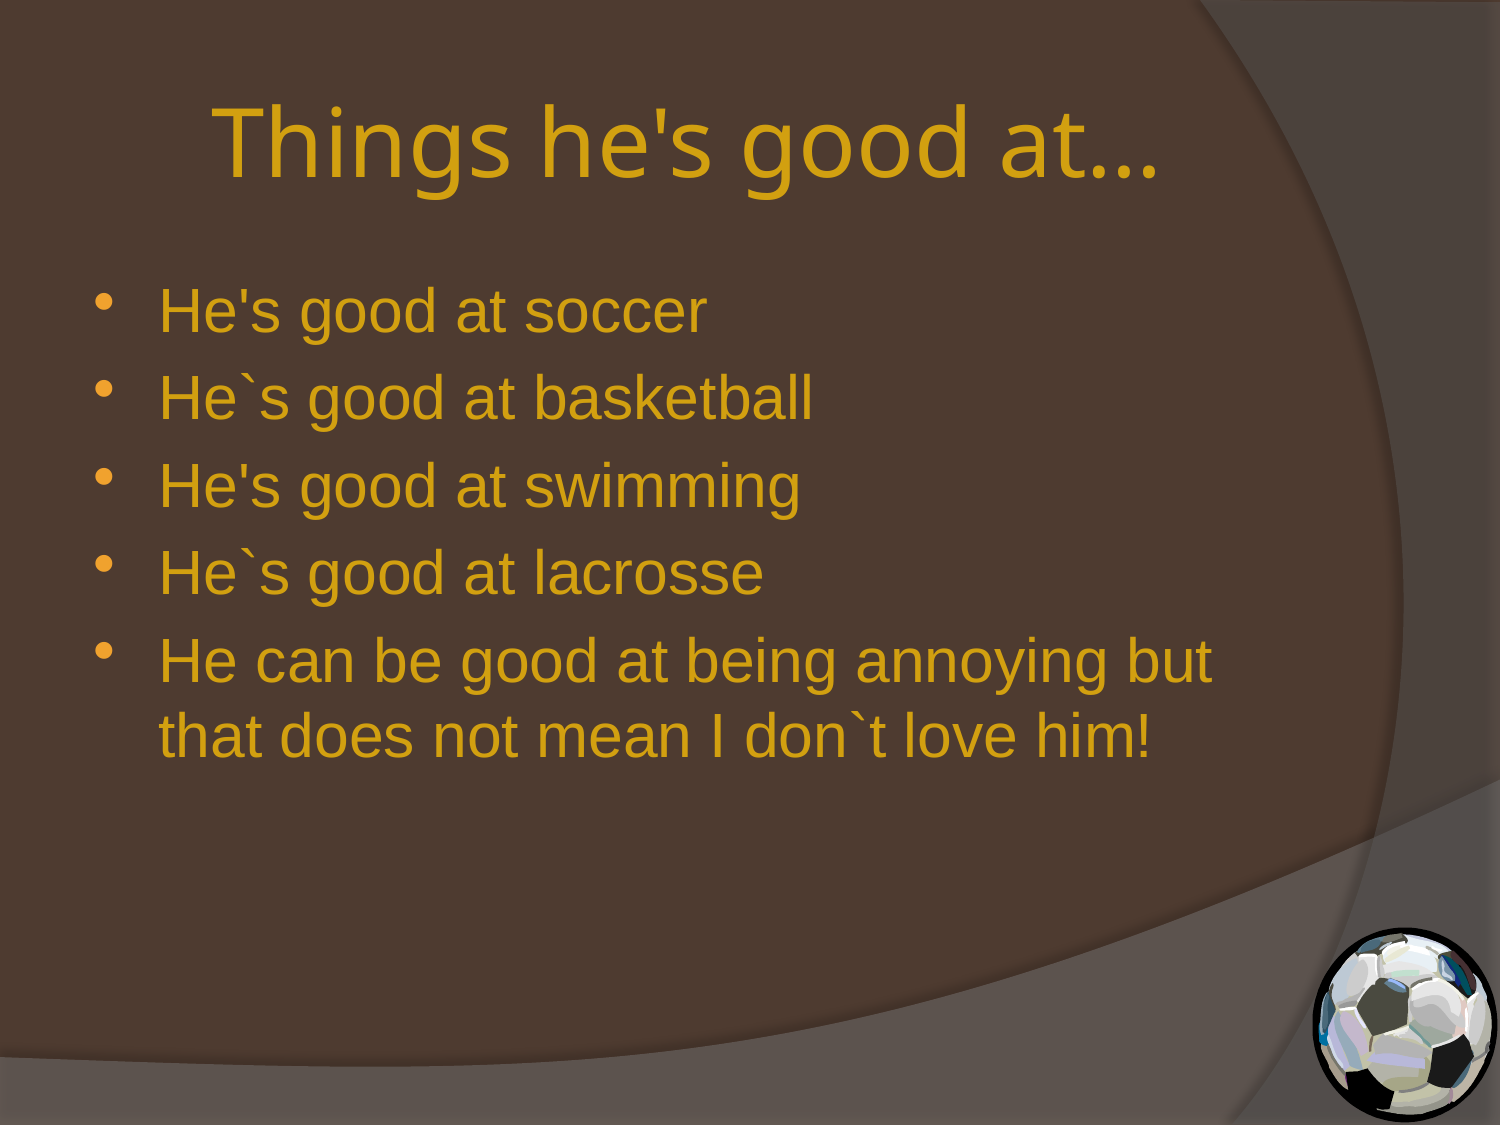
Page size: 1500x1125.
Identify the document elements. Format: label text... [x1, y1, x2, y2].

title Things he's good at… [75, 45, 1300, 233]
list He's good at soccer He`s good at basketball He's good at swimming He`s good at lacrosse He can be good at being annoying but that does not mean I don`t love him! [75, 262, 1300, 1005]
picture [1312, 924, 1500, 1125]
